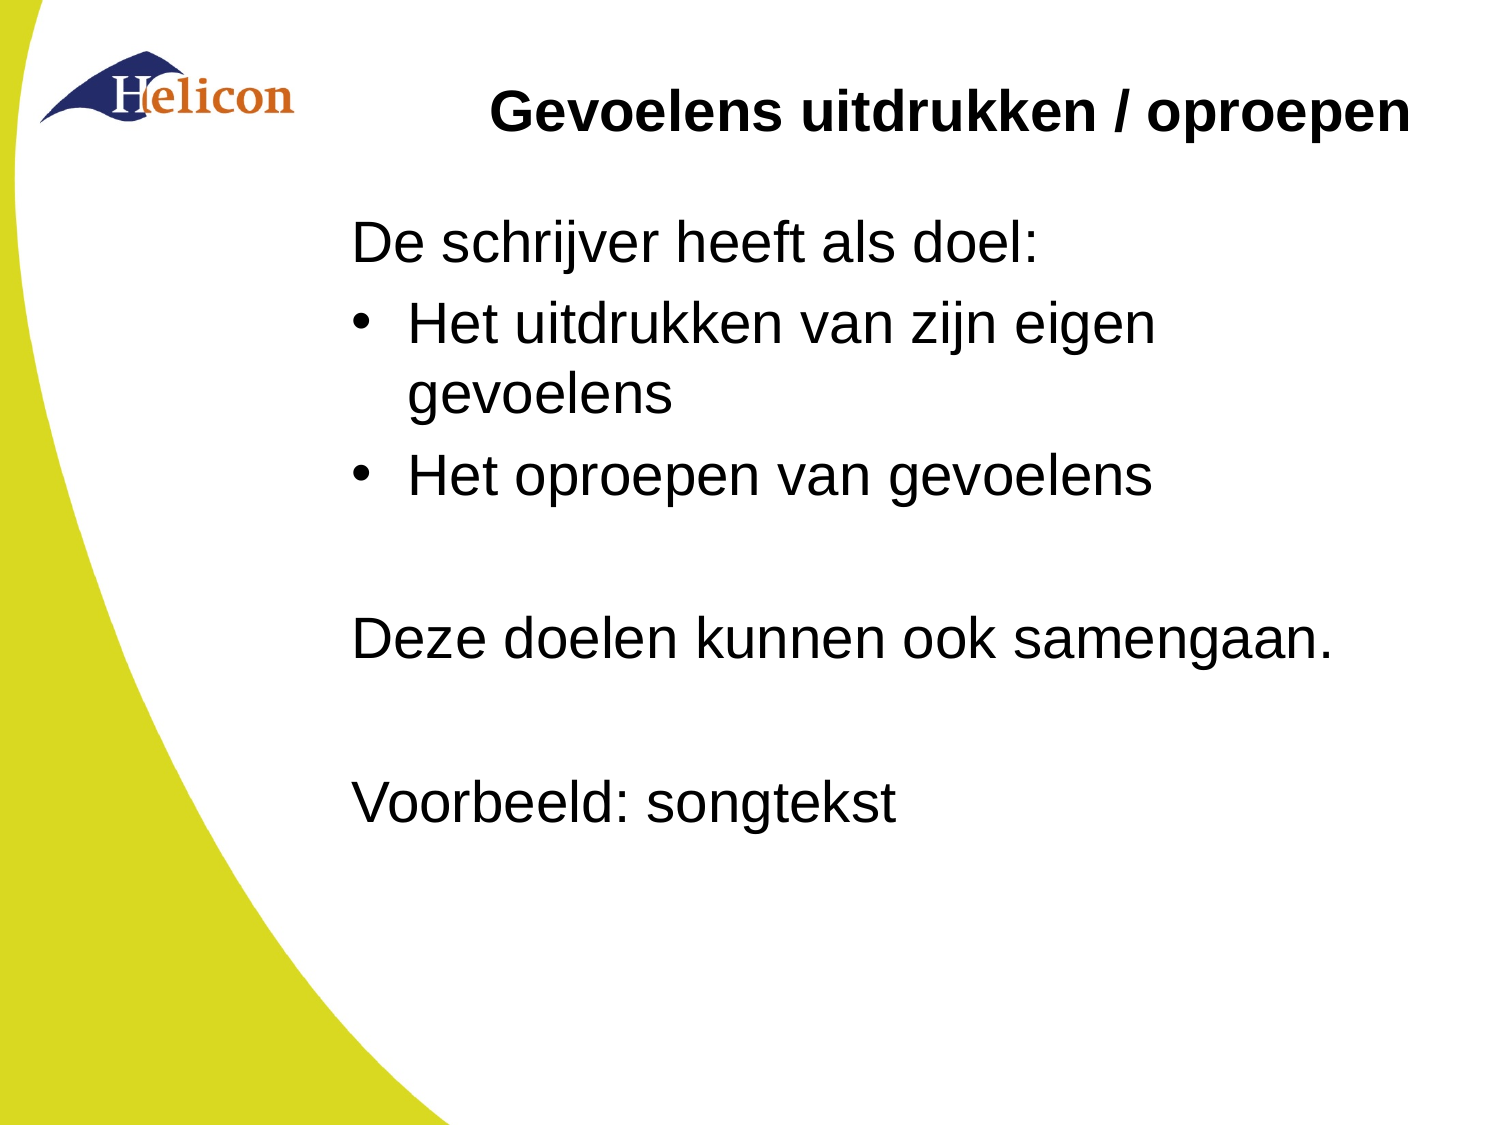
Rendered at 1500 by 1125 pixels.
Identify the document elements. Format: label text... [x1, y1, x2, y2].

title Gevoelens uitdrukken / oproepen [337, 54, 1428, 161]
picture [0, 0, 1500, 1125]
list De schrijver heeft als doel: Het uitdrukken van zijn eigen gevoelens Het oproepen van gevoelens Deze doelen kunnen ook samengaan. Voorbeeld: songtekst [336, 196, 1425, 1005]
